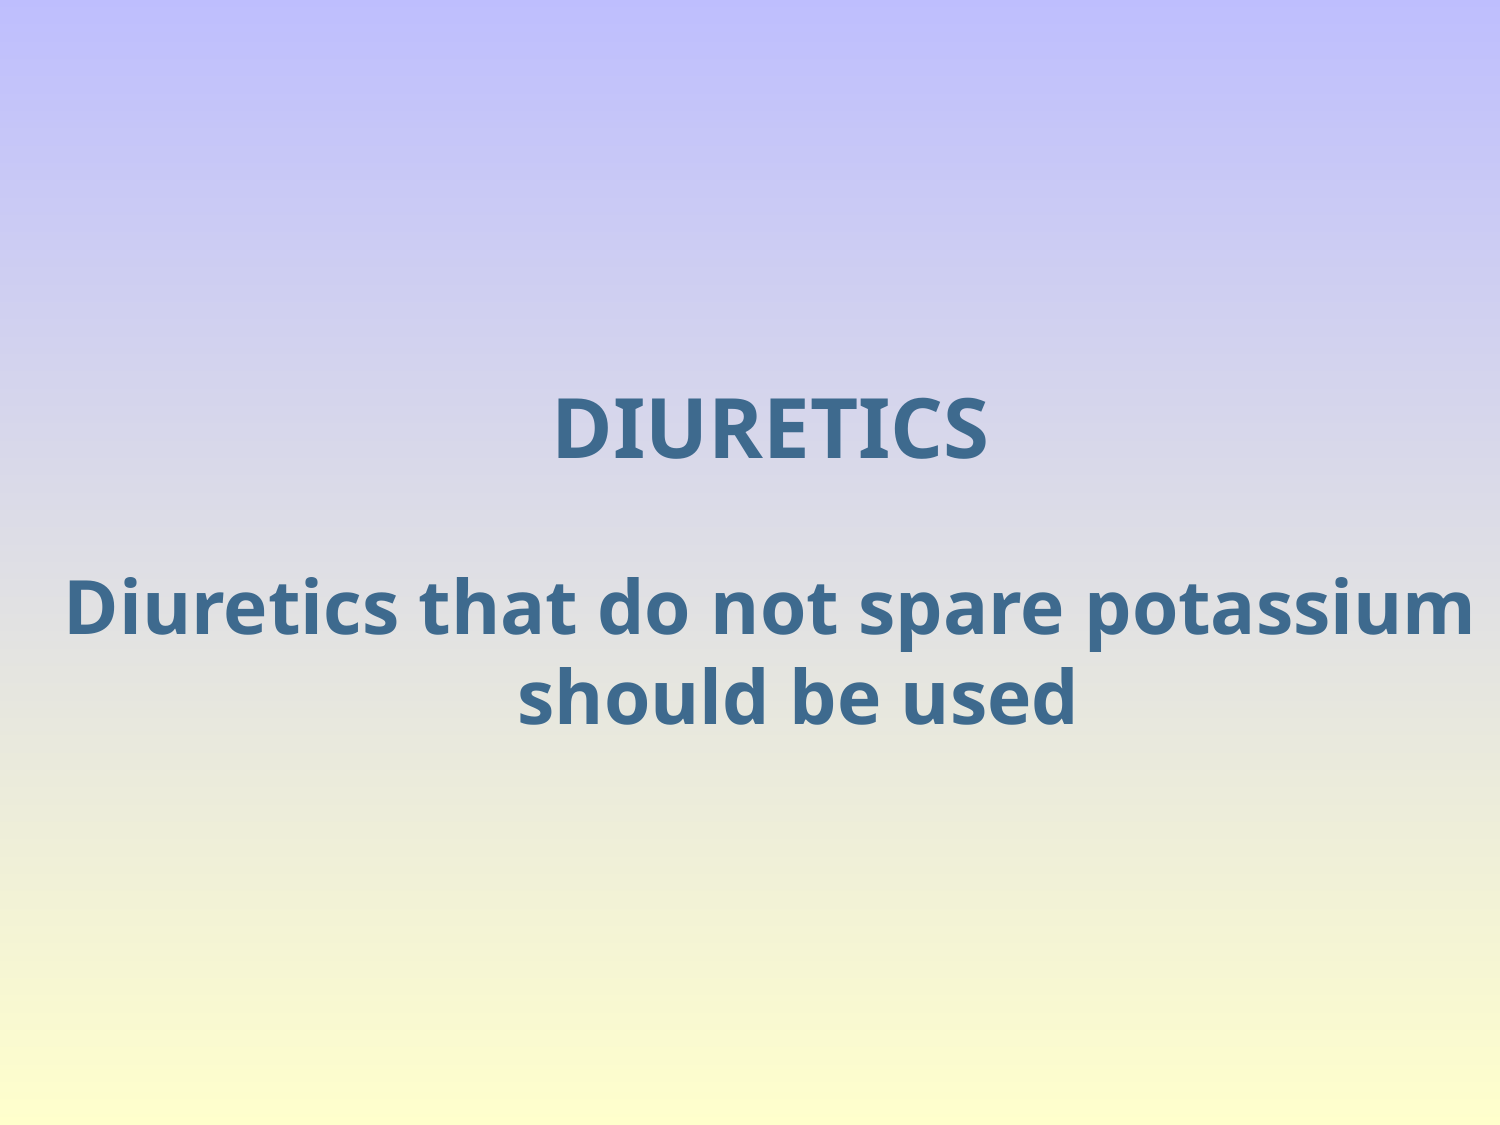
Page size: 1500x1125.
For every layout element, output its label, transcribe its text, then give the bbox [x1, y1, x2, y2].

text_box DIURETICS Diuretics that do not spare potassium should be used [0, 0, 1500, 1125]
